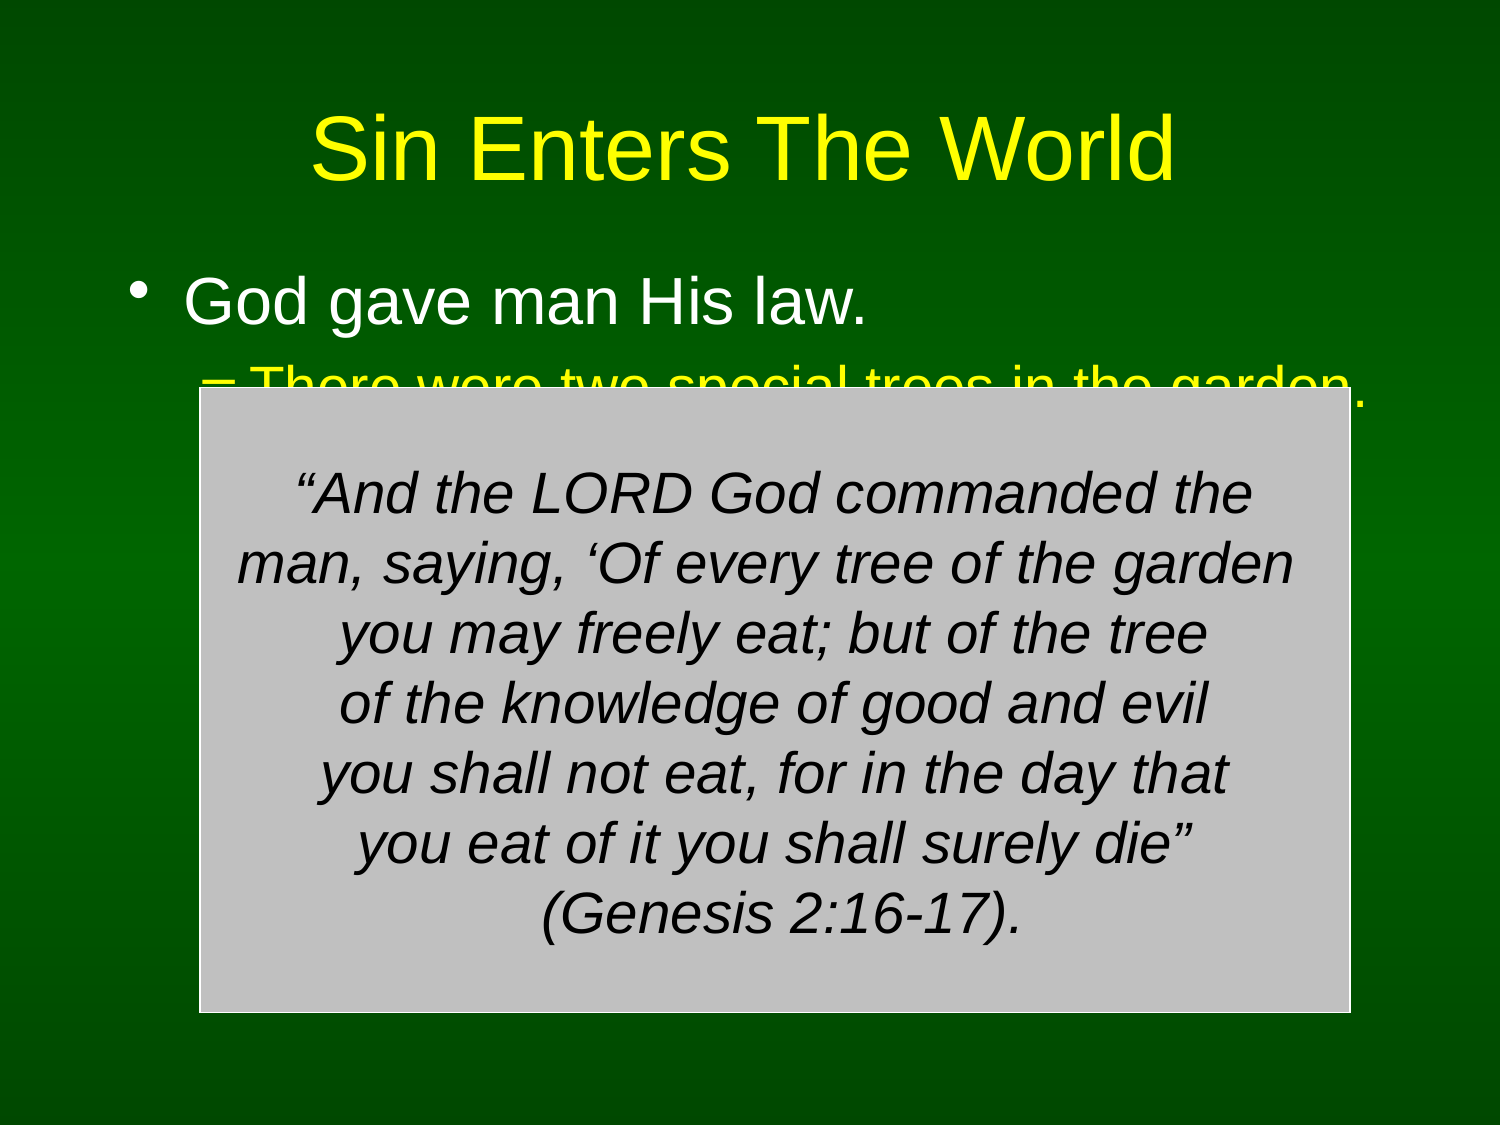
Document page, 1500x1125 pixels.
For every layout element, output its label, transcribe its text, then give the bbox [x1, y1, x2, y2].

title Sin Enters The World [50, 50, 1438, 238]
list God gave man His law. There were two special trees in the garden. Man was allowed to eat of the Tree of Life. Man was not allowed to eat of the Tree of the Knowledge of Good and Evil. [112, 249, 1388, 688]
text_box “And the LORD God commanded the man, saying, ‘Of every tree of the garden you may freely eat; but of the tree of the knowledge of good and evil you shall not eat, for in the day that you eat of it you shall surely die” (Genesis 2:16-17). [200, 387, 1350, 1013]
